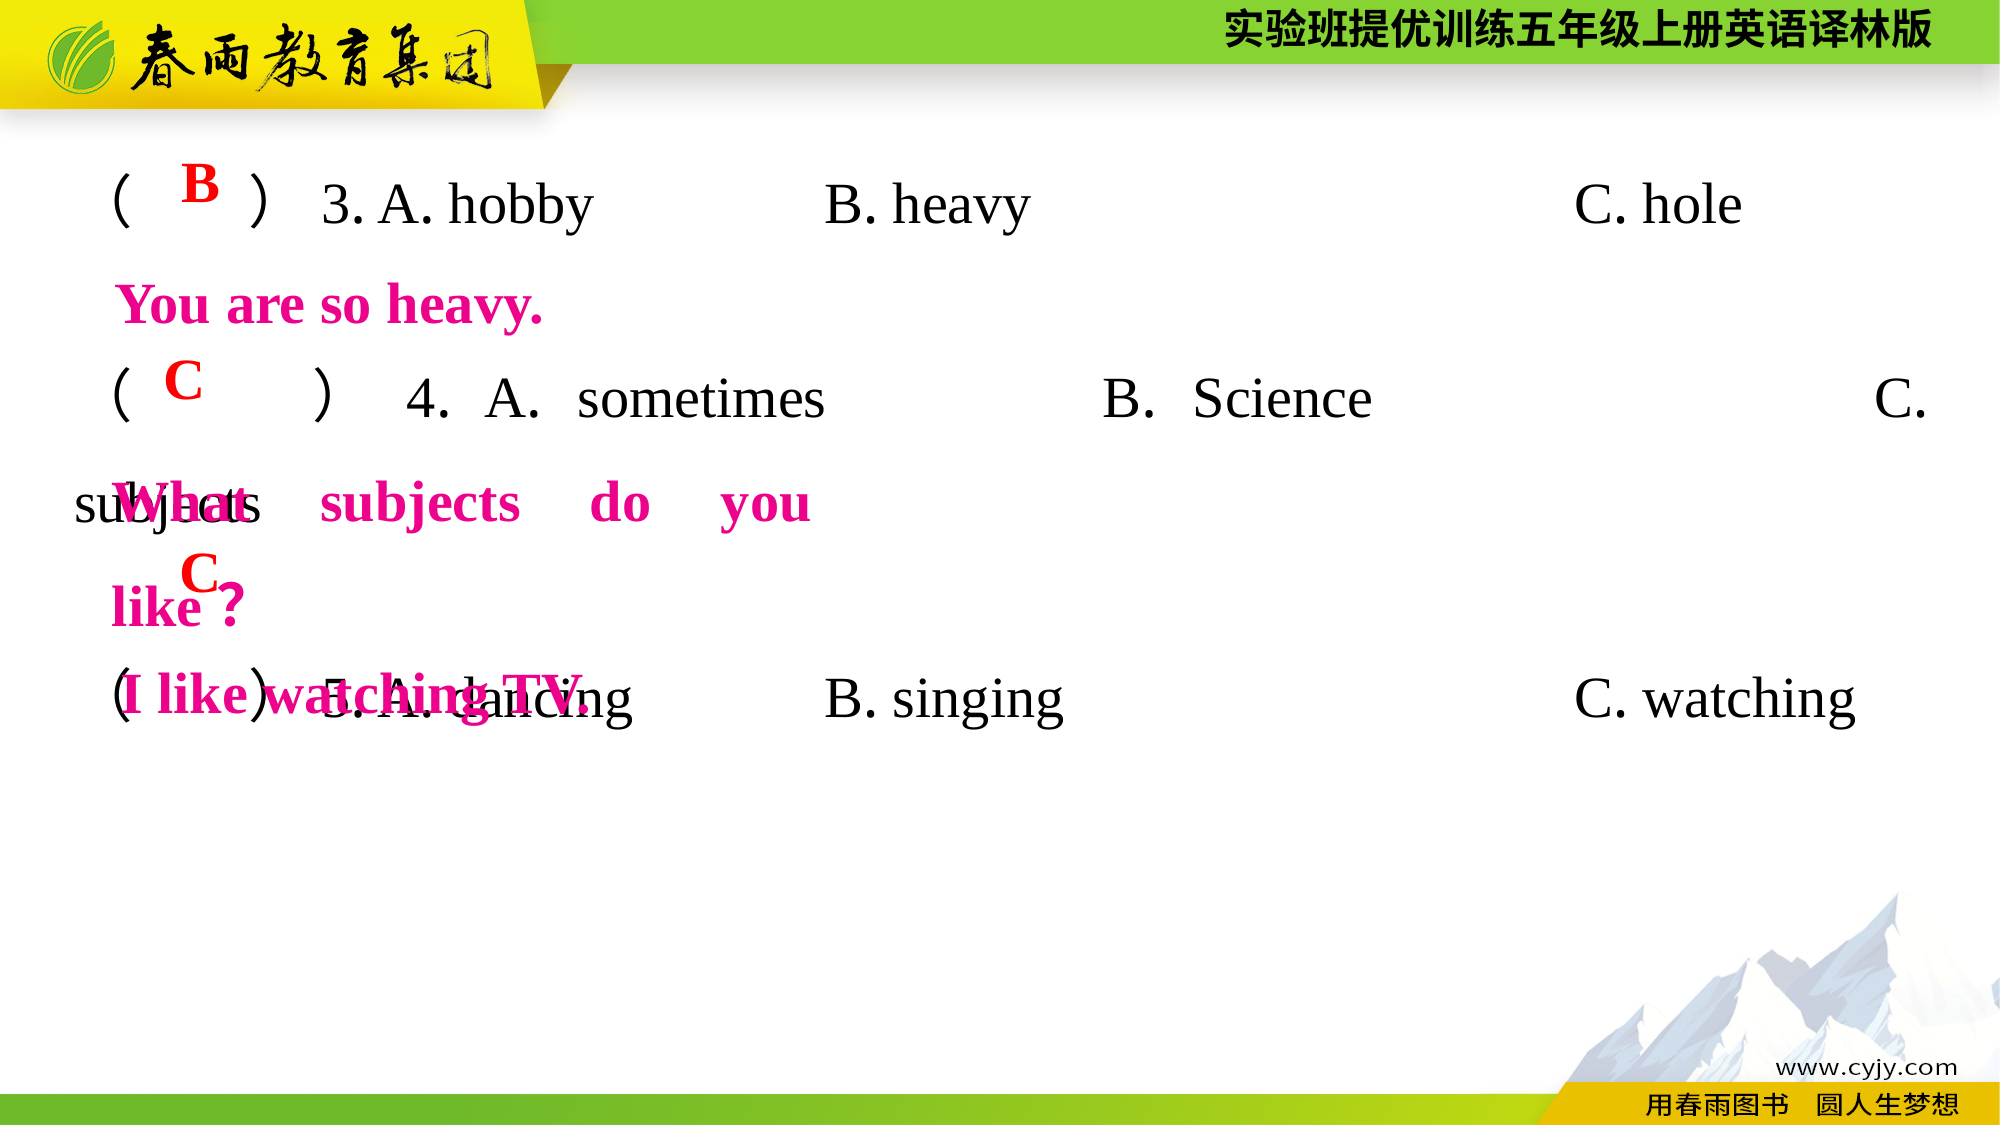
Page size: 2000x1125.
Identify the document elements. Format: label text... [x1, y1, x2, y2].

text_box I like watching TV. [105, 612, 606, 733]
text_box You are so heavy. [99, 222, 559, 343]
text_box C [164, 527, 237, 612]
text_box C [148, 333, 221, 419]
text_box What subjects do you like？ [97, 420, 828, 541]
list （ ）3. A. hobby B. heavy C. hole （ ）4. A. sometimes B. Science C. subjects （ ）5. A. dancing B. singing C. watching [59, 122, 1944, 638]
text_box B [166, 137, 235, 222]
picture [0, 0, 2000, 1125]
